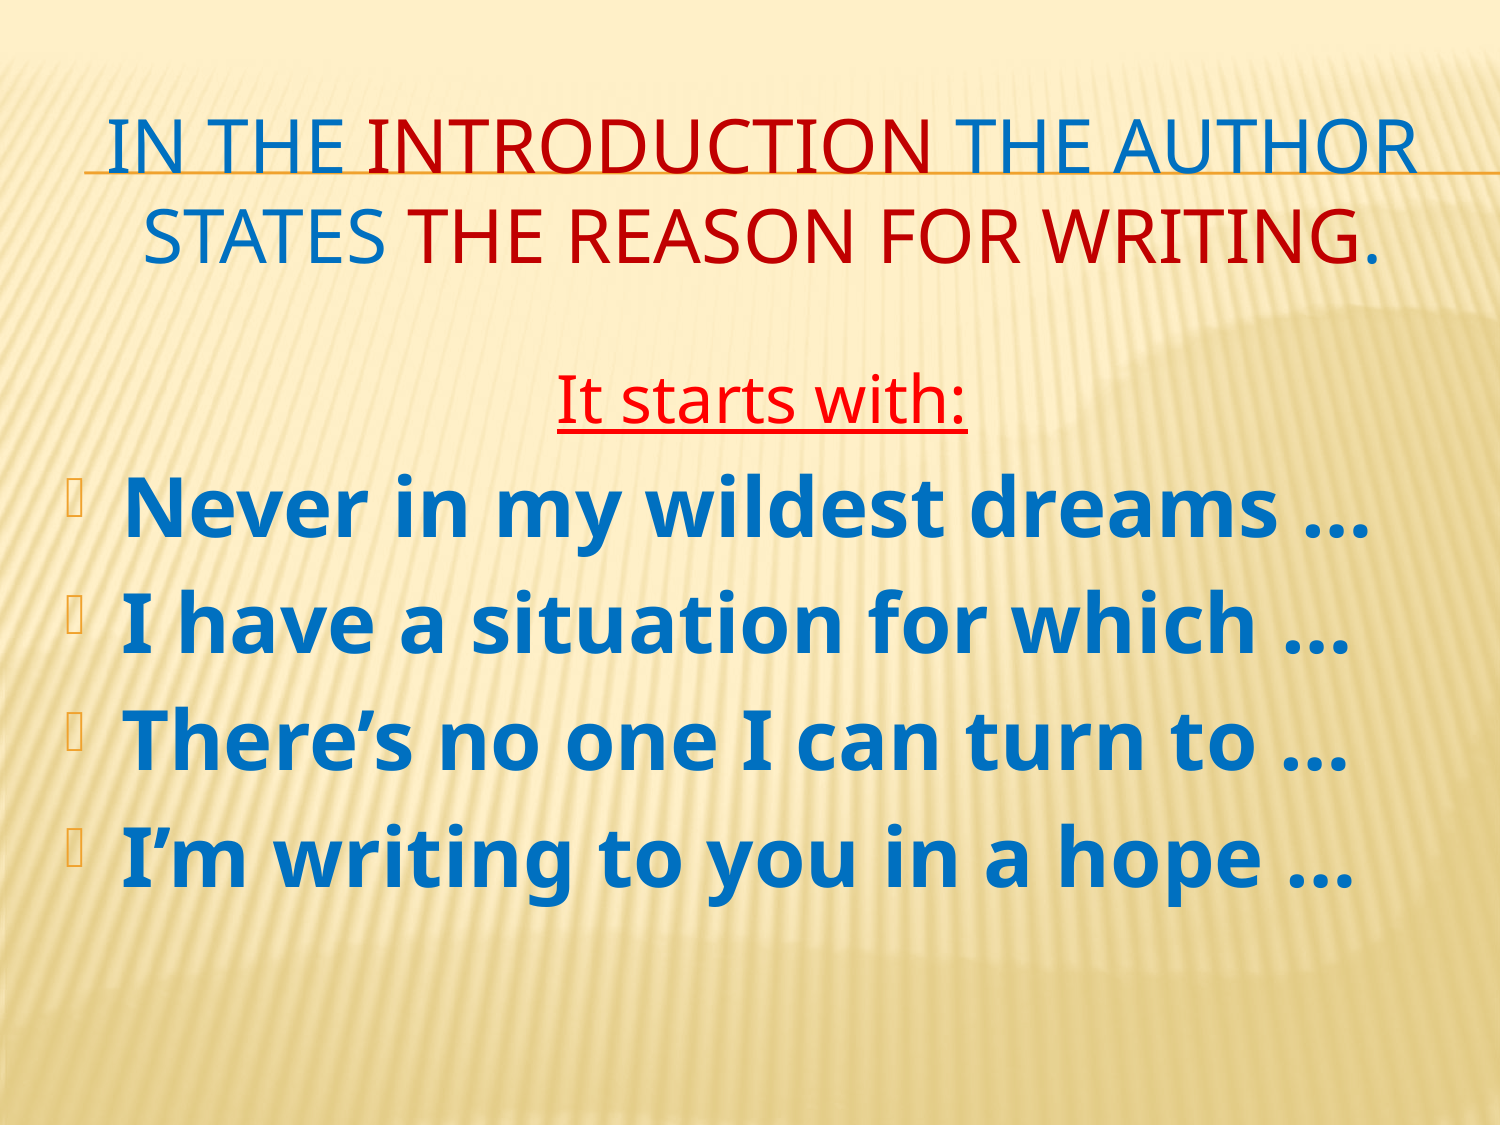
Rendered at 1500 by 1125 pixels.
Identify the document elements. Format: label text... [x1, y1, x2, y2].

title In the introduction the author states the reason for writing. [50, 75, 1475, 303]
list It starts with: Never in my wildest dreams … I have a situation for which … There’s no one I can turn to … I’m writing to you in a hope … [50, 349, 1475, 998]
